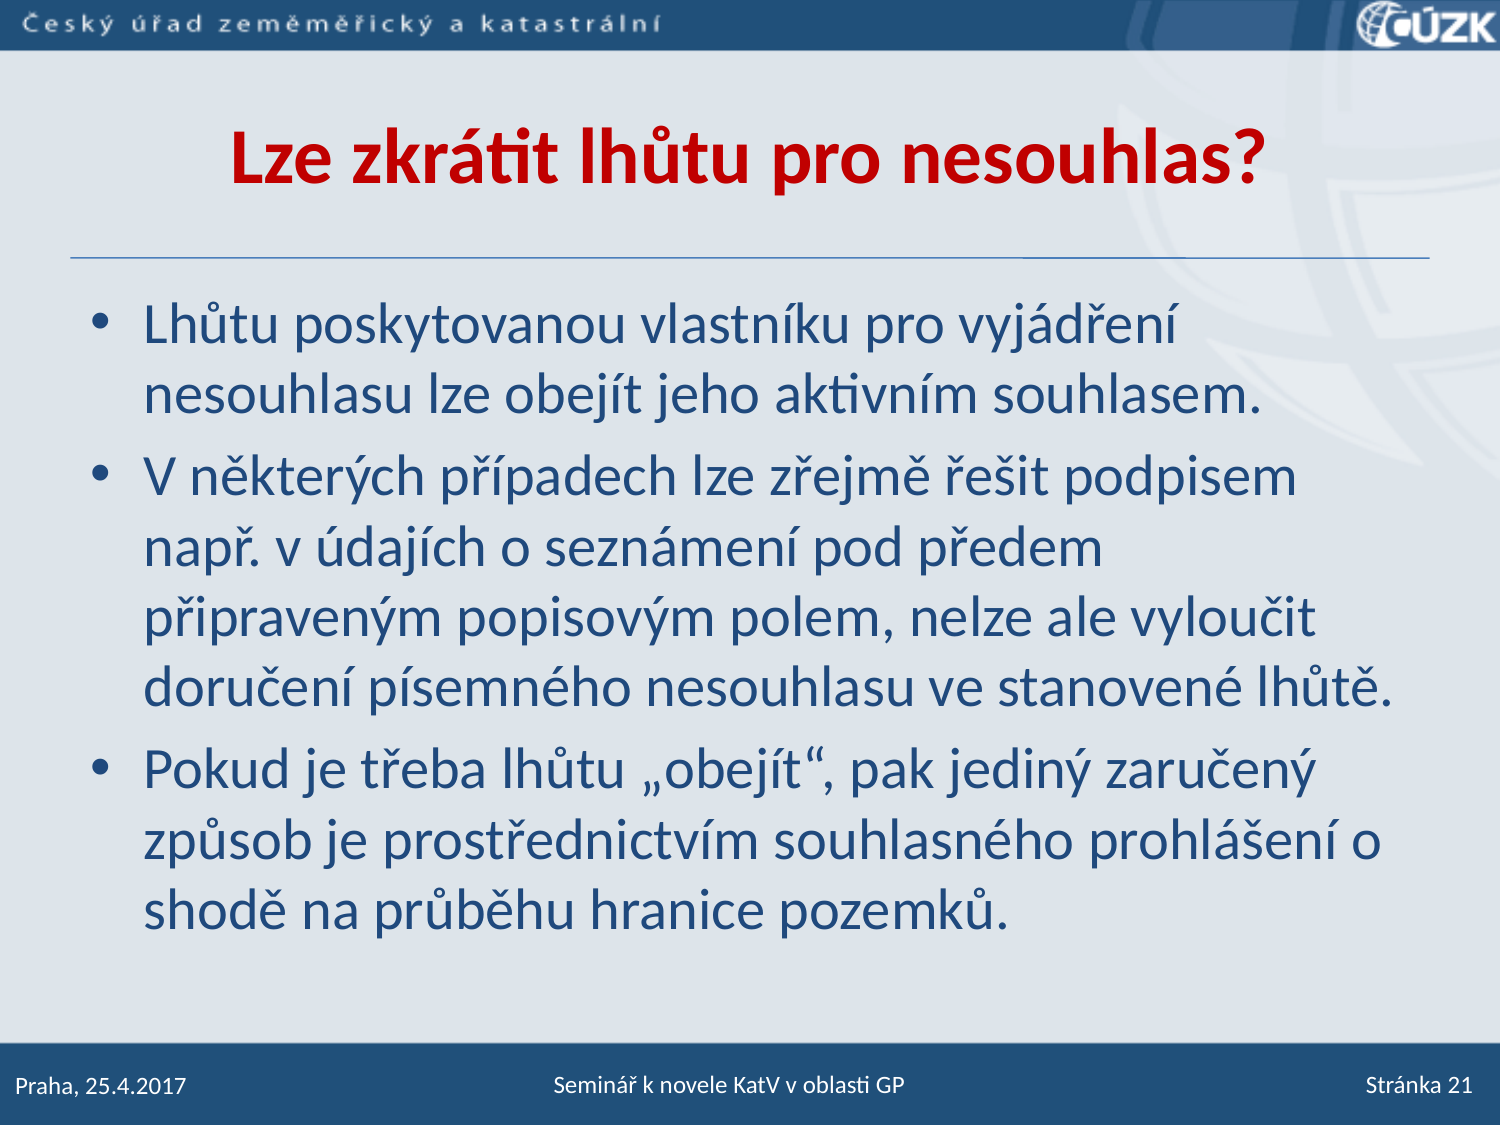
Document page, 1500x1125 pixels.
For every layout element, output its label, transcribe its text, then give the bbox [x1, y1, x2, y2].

picture [0, 0, 1500, 1125]
footer Seminář k novele KatV v oblasti GP [492, 1053, 968, 1114]
title Lze zkrátit lhůtu pro nesouhlas? [75, 58, 1425, 247]
list Lhůtu poskytovanou vlastníku pro vyjádření nesouhlasu lze obejít jeho aktivním souhlasem. V některých případech lze zřejmě řešit podpisem např. v údajích o seznámení pod předem připraveným popisovým polem, nelze ale vyloučit doručení písemného nesouhlasu ve stanovené lhůtě. Pokud je třeba lhůtu „obejít“, pak jediný zaručený způsob je prostřednictvím souhlasného prohlášení o shodě na průběhu hranice pozemků. [75, 277, 1425, 1020]
slide_number Stránka 21 [1138, 1053, 1489, 1114]
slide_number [0, 1054, 350, 1115]
